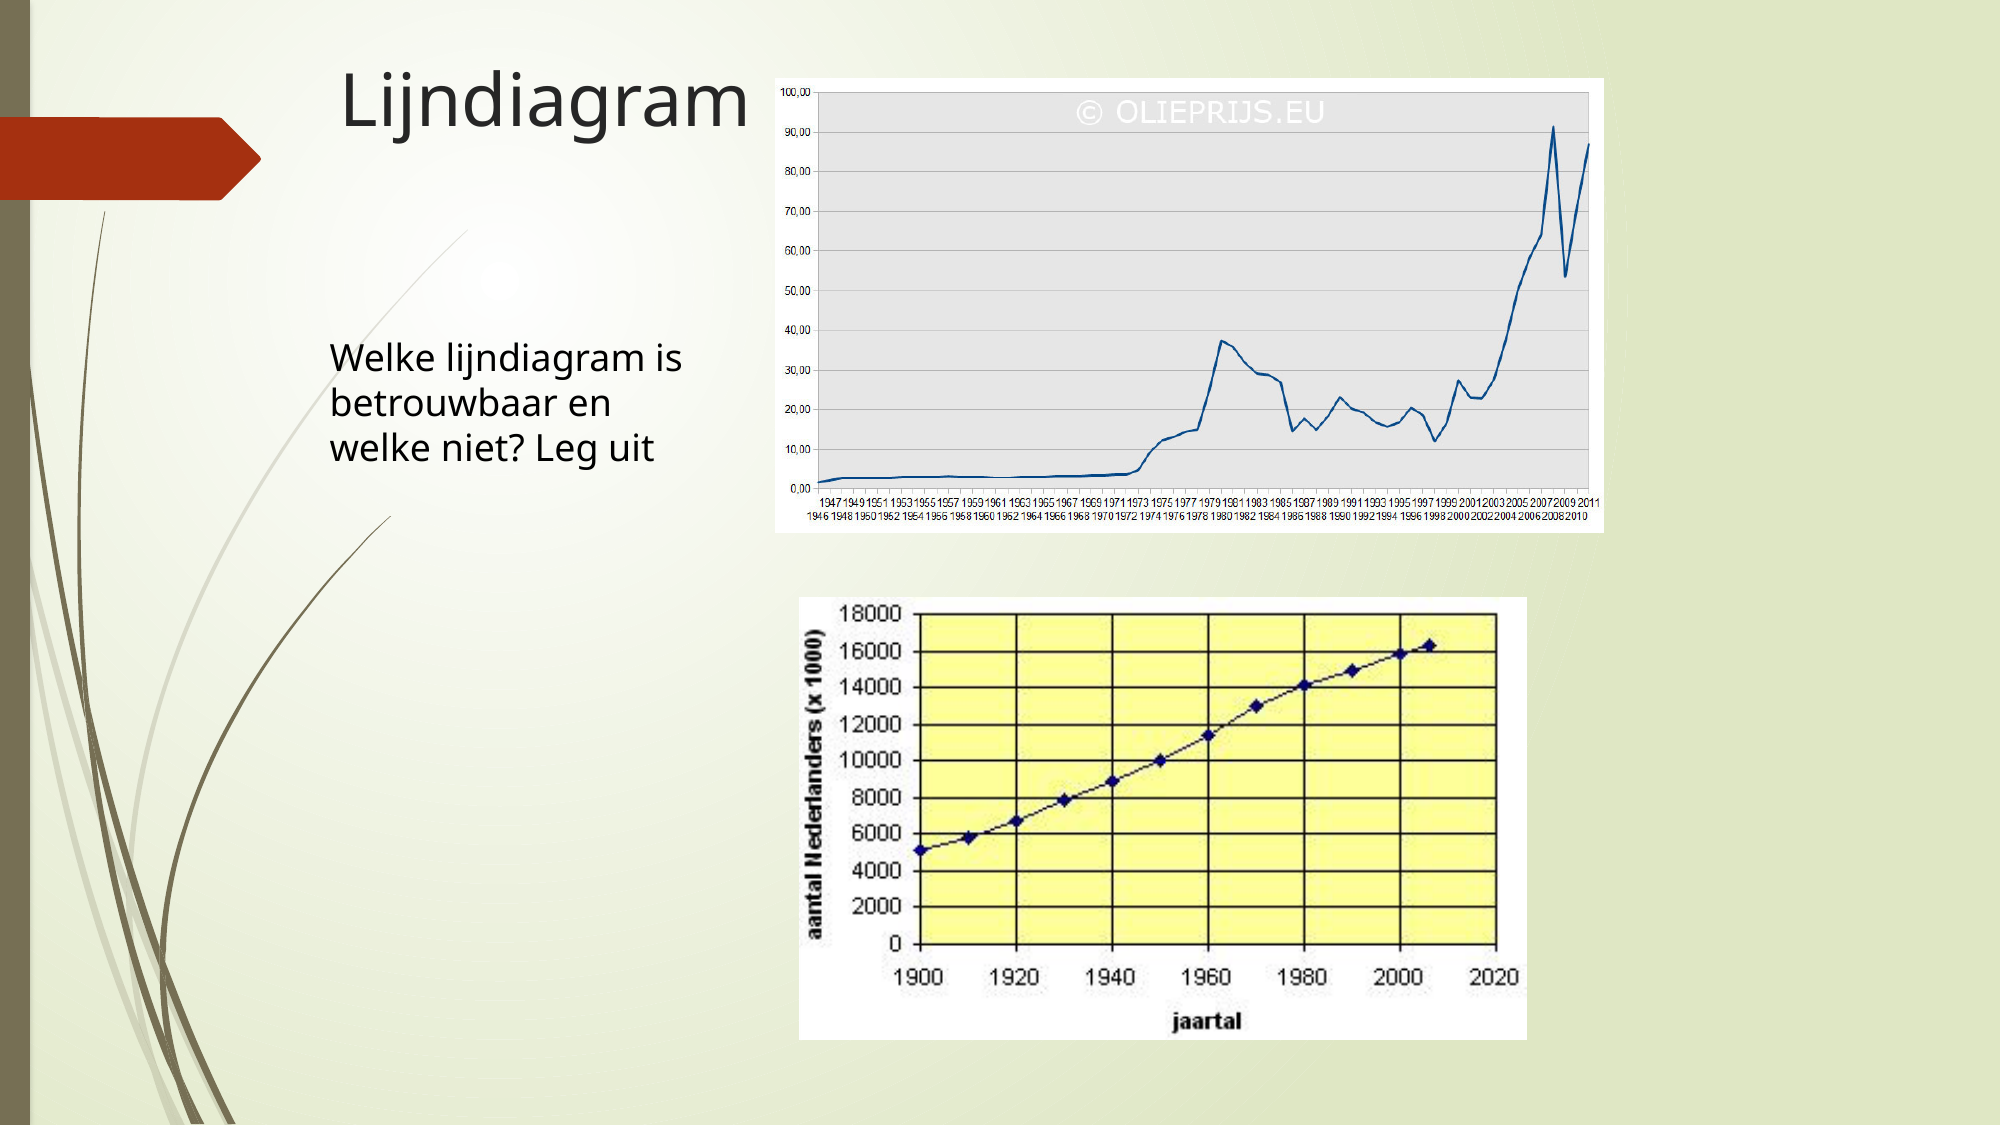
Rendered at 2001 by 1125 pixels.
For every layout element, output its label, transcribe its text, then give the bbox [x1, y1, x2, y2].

title Lijndiagram [324, 45, 1550, 149]
picture [775, 77, 1604, 533]
picture [798, 597, 1527, 1040]
text_box Welke lijndiagram is betrouwbaar en welke niet? Leg uit [314, 326, 717, 476]
